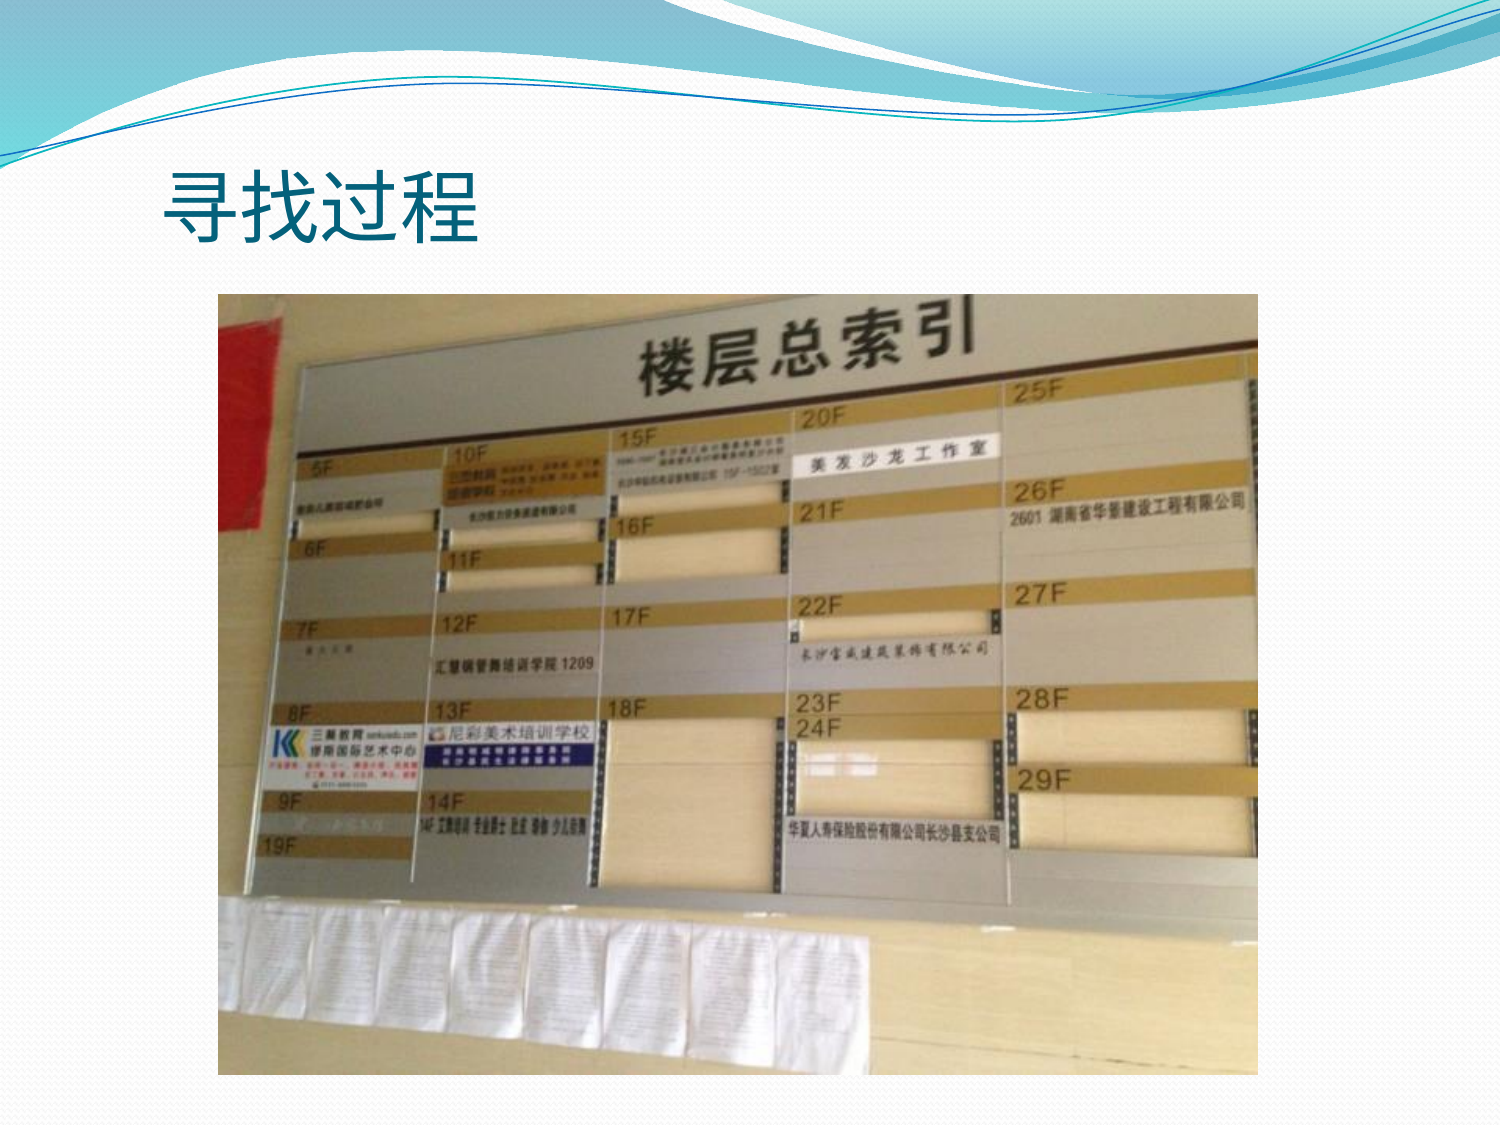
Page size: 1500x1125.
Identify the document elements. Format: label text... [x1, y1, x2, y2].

picture [218, 294, 1259, 1075]
title 寻找过程 [159, 149, 1164, 254]
